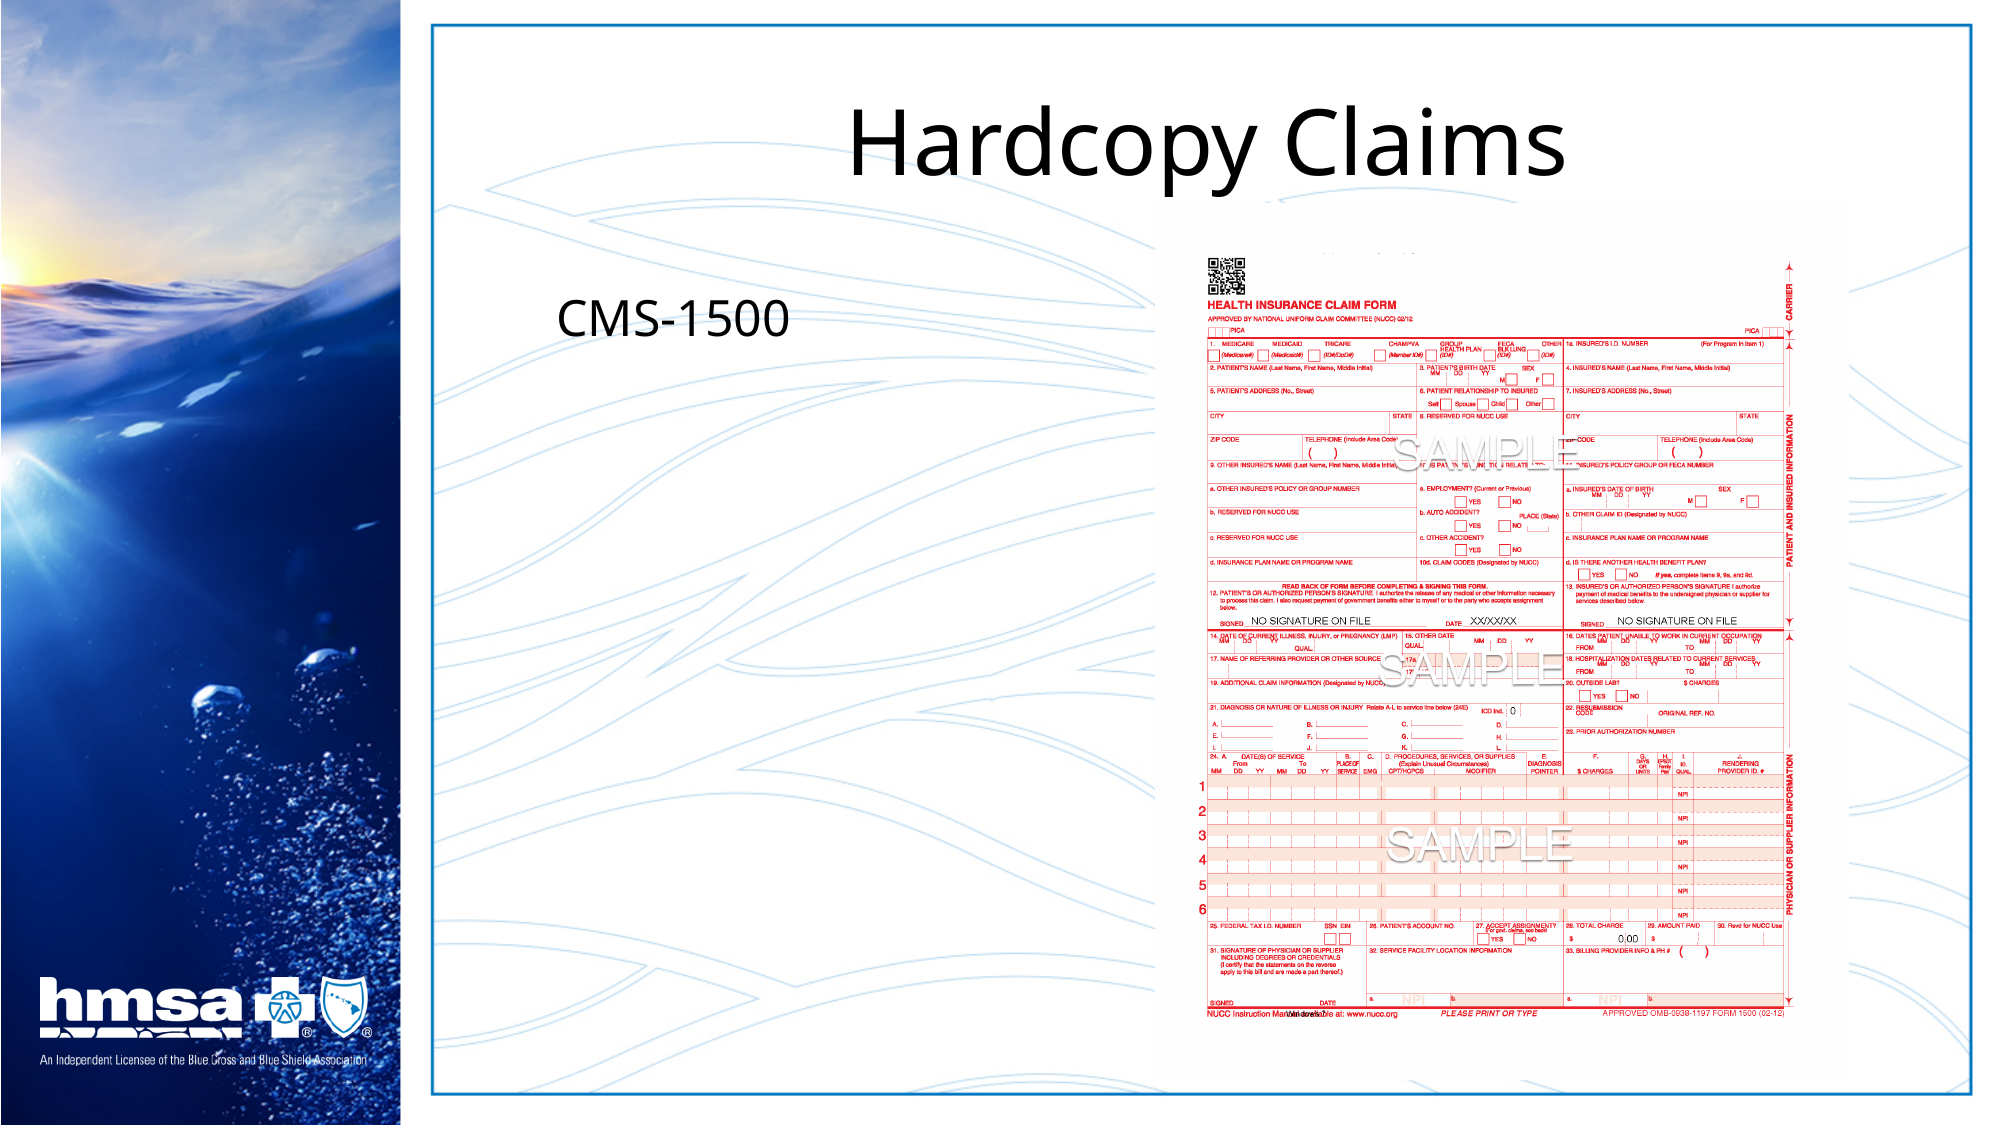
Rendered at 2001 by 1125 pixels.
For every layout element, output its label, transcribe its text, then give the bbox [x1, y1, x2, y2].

text_box CMS-1500 [541, 278, 1099, 354]
title Hardcopy Claims [476, 45, 1939, 233]
picture [1, 0, 1999, 1125]
